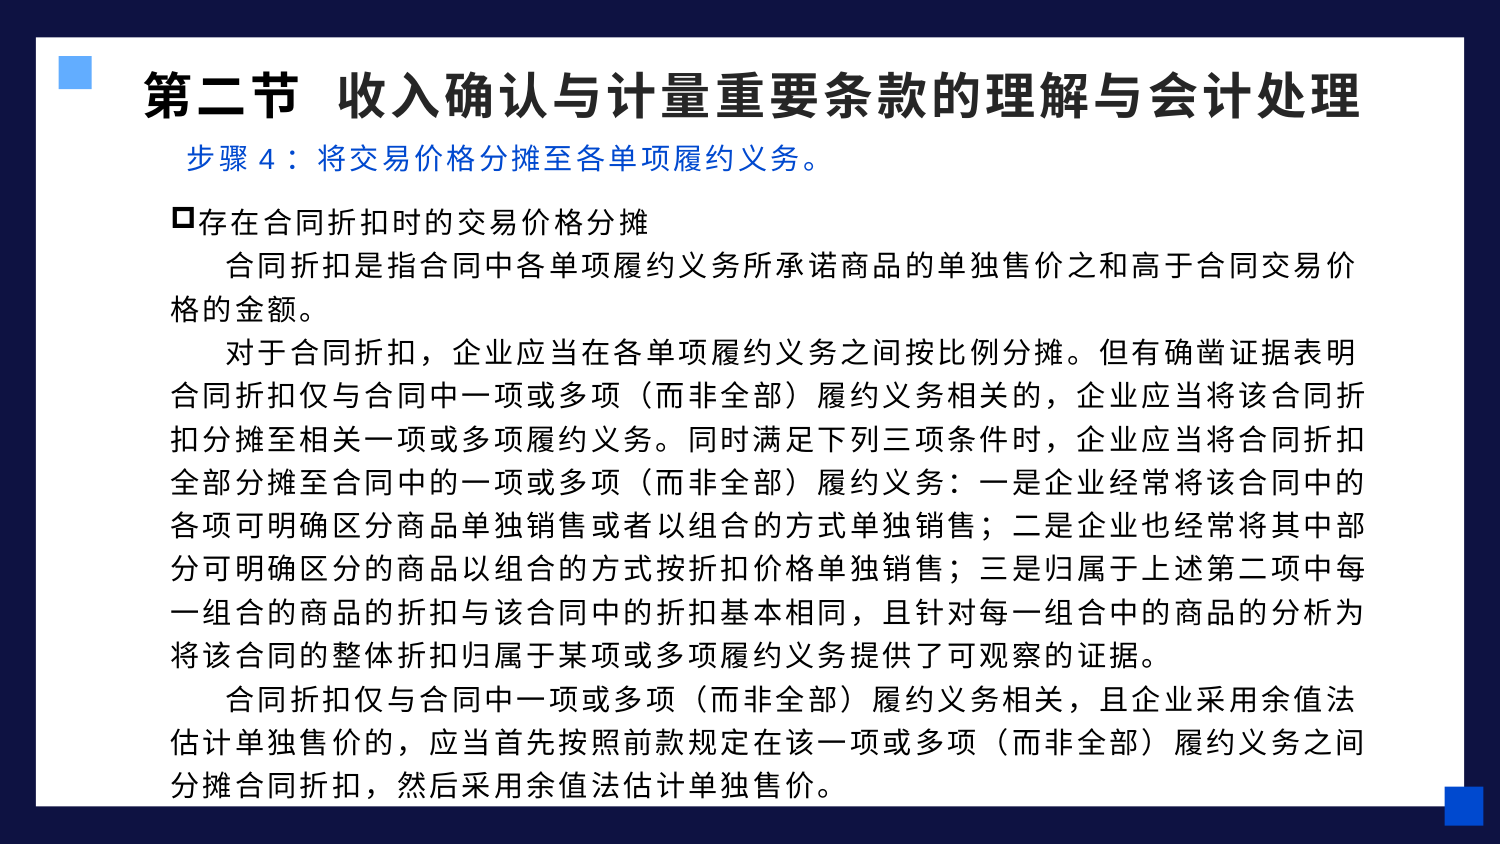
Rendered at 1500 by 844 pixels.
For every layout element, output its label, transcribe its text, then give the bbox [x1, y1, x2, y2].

text_box 第二节 收入确认与计量重要条款的理解与会计处理 [99, 43, 1400, 133]
list 步骤4：将交易价格分摊至各单项履约义务。 存在合同折扣时的交易价格分摊 合同折扣是指合同中各单项履约义务所承诺商品的单独售价之和高于合同交易价格的金额。 对于合同折扣，企业应当在各单项履约义务之间按比例分摊。但有确凿证据表明合同折扣仅与合同中一项或多项（而非全部）履约义务相关的，企业应当将该合同折扣分摊至相关一项或多项履约义务。同时满足下列三项条件时，企业应当将合同折扣全部分摊至合同中的一项或多项（而非全部）履约义务：一是企业经常将该合同中的各项可明确区分商品单独销售或者以组合的方式单独销售；二是企业也经常将其中部分可明确区分的商品以组合的方式按折扣价格单独销售；三是归属于上述第二项中每一组合的商品的折扣与该合同中的折扣基本相同，且针对每一组合中的商品的分析为将该合同的整体折扣归属于某项或多项履约义务提供了可观察的证据。 合同折扣仅与合同中一项或多项（而非全部）履约义务相关，且企业采用余值法估计单独售价的，应当首先按照前款规定在该一项或多项（而非全部）履约义务之间分摊合同折扣，然后采用余值法估计单独售价。 [153, 132, 1401, 558]
